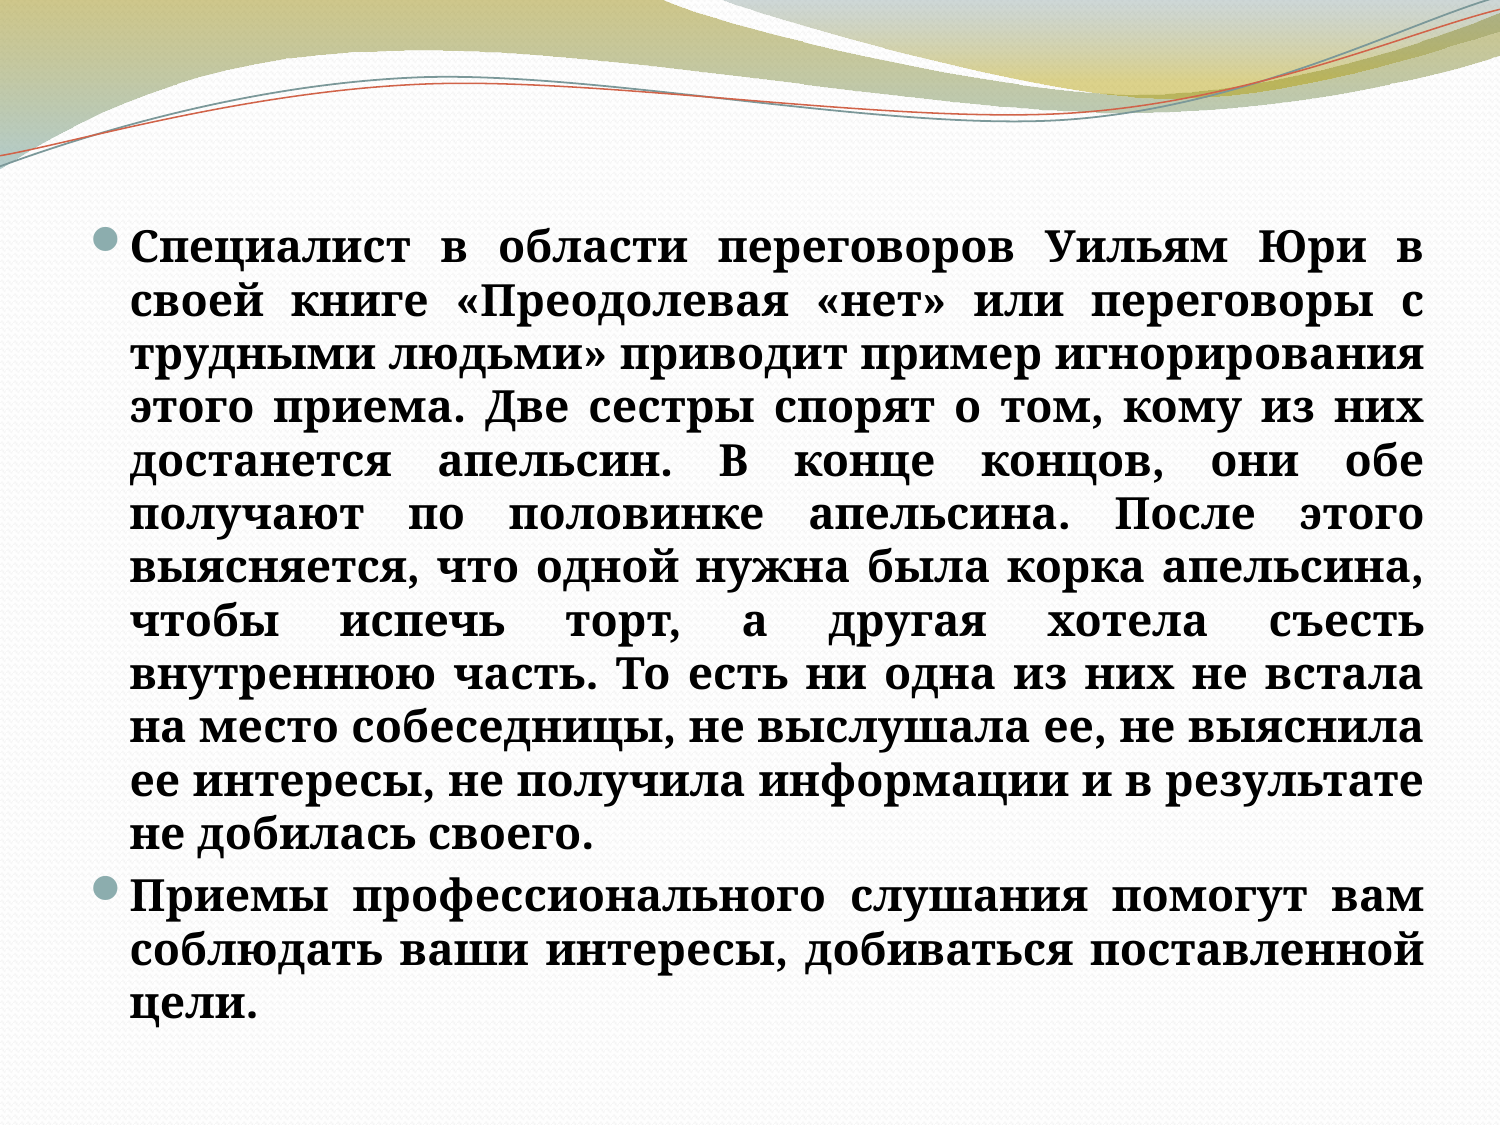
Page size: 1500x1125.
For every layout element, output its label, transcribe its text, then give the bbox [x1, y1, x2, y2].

list Специалист в области переговоров Уильям Юри в своей книге «Преодолевая «нет» или переговоры с трудными людьми» приводит пример игнорирования этого приема. Две сестры спорят о том, кому из них достанется апельсин. В конце концов, они обе получают по половинке апельсина. После этого выясняется, что одной нужна была корка апельсина, чтобы испечь торт, а другая хотела съесть внутреннюю часть. То есть ни одна из них не встала на место собеседницы, не выслушала ее, не выяснила ее интересы, не получила информации и в результате не добилась своего. Приемы профессионального слушания помогут вам соблюдать ваши интересы, добиваться поставленной цели. [75, 210, 1442, 1038]
